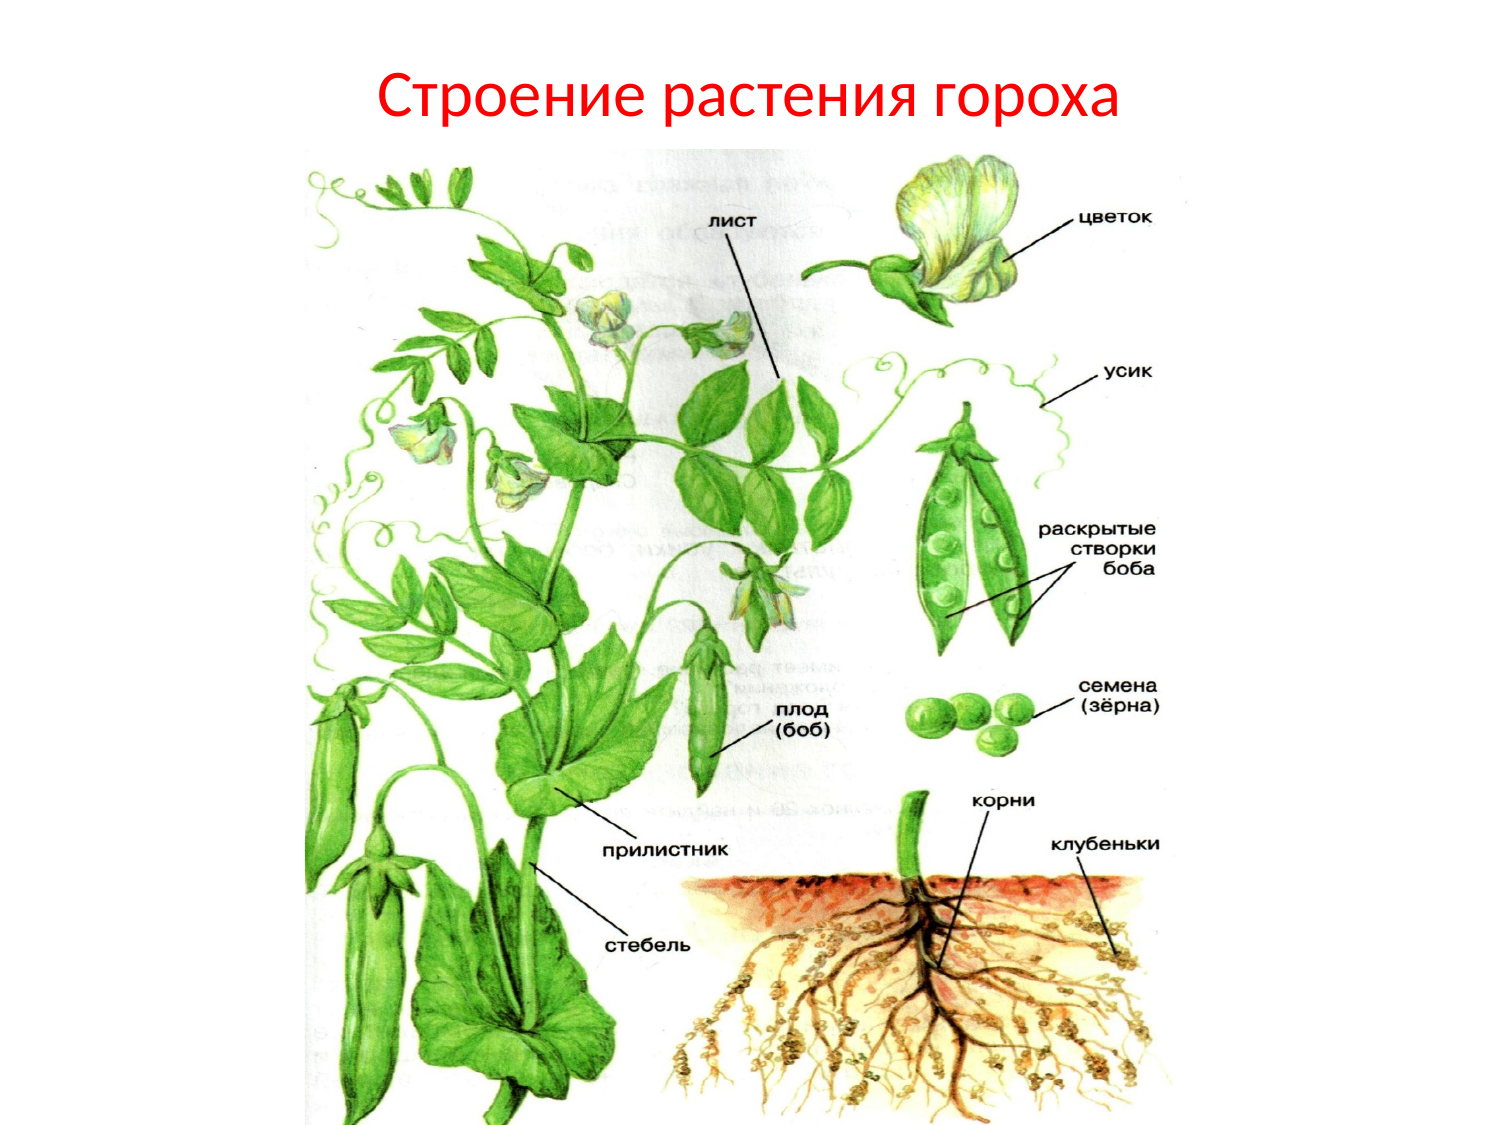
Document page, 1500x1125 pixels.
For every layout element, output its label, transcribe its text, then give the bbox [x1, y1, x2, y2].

title Строение растения гороха [75, 30, 1425, 149]
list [304, 148, 1218, 1125]
